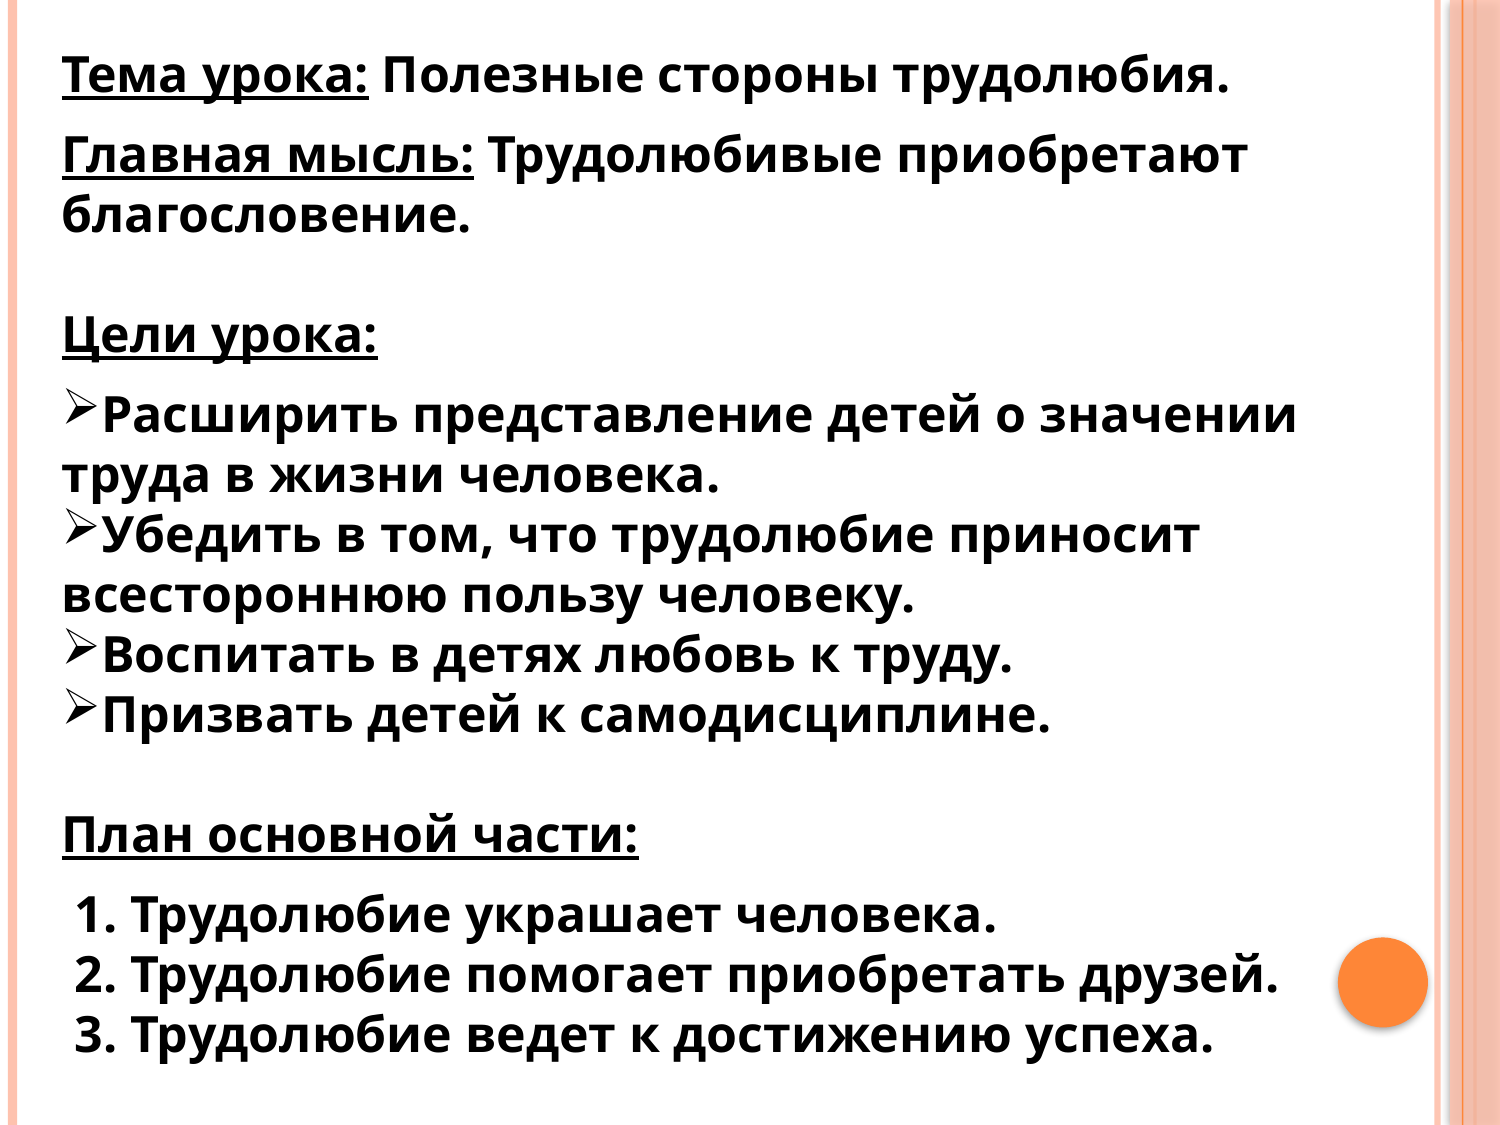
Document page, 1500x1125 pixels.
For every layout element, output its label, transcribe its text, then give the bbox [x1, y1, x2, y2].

text_box Тема урока: Полезные стороны трудолюбия. Главная мысль: Трудолюбивые приобретают благословение. Цели урока: Расширить представление детей о значении труда в жизни человека. Убедить в том, что трудолюбие приносит всестороннюю пользу человеку. Воспитать в детях любовь к труду. Призвать детей к самодисциплине. План основной части: 1. Трудолюбие украшает человека. 2. Трудолюбие помогает приобретать друзей. 3. Трудолюбие ведет к достижению успеха. [46, 35, 1442, 1070]
